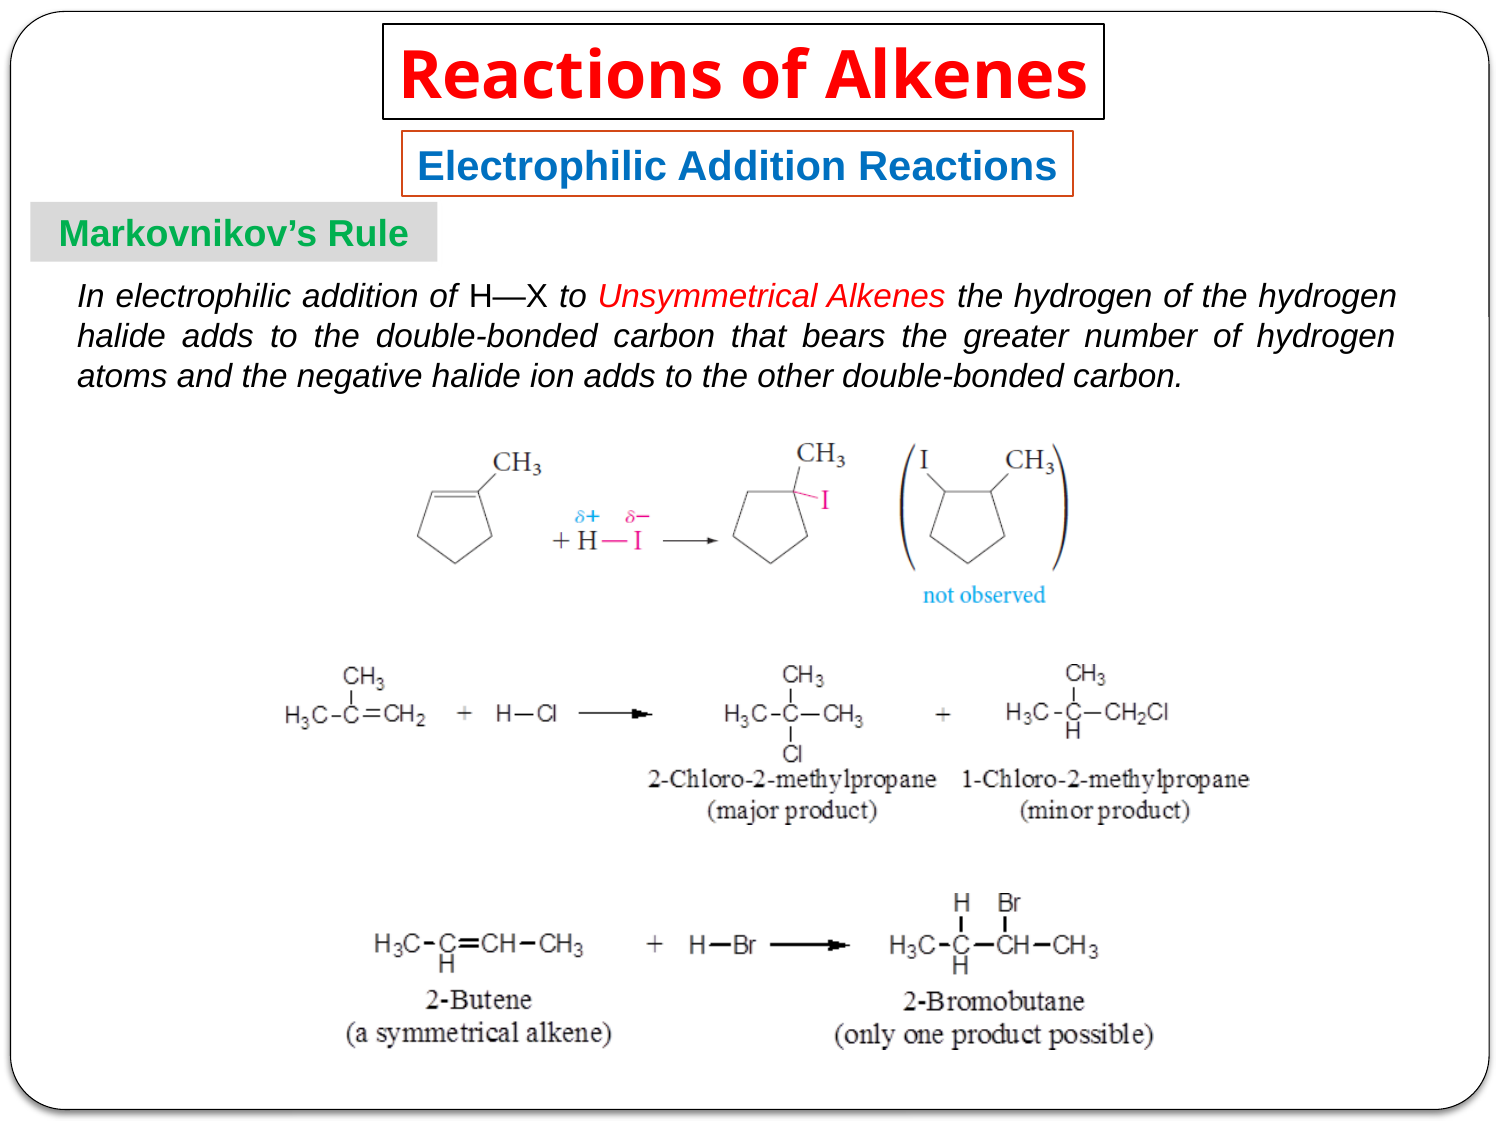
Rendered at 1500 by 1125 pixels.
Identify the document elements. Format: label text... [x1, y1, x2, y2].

text_box Markovnikov’s Rule [30, 201, 438, 262]
picture [412, 437, 1075, 610]
text_box In electrophilic addition of H—X to Unsymmetrical Alkenes the hydrogen of the hydrogen halide adds to the double-bonded carbon that bears the greater number of hydrogen atoms and the negative halide ion adds to the other double-bonded carbon. [62, 266, 1413, 402]
text_box Electrophilic Addition Reactions [401, 130, 1074, 197]
picture [346, 893, 1154, 1051]
text_box Reactions of Alkenes [382, 23, 1105, 120]
picture [285, 663, 1251, 826]
